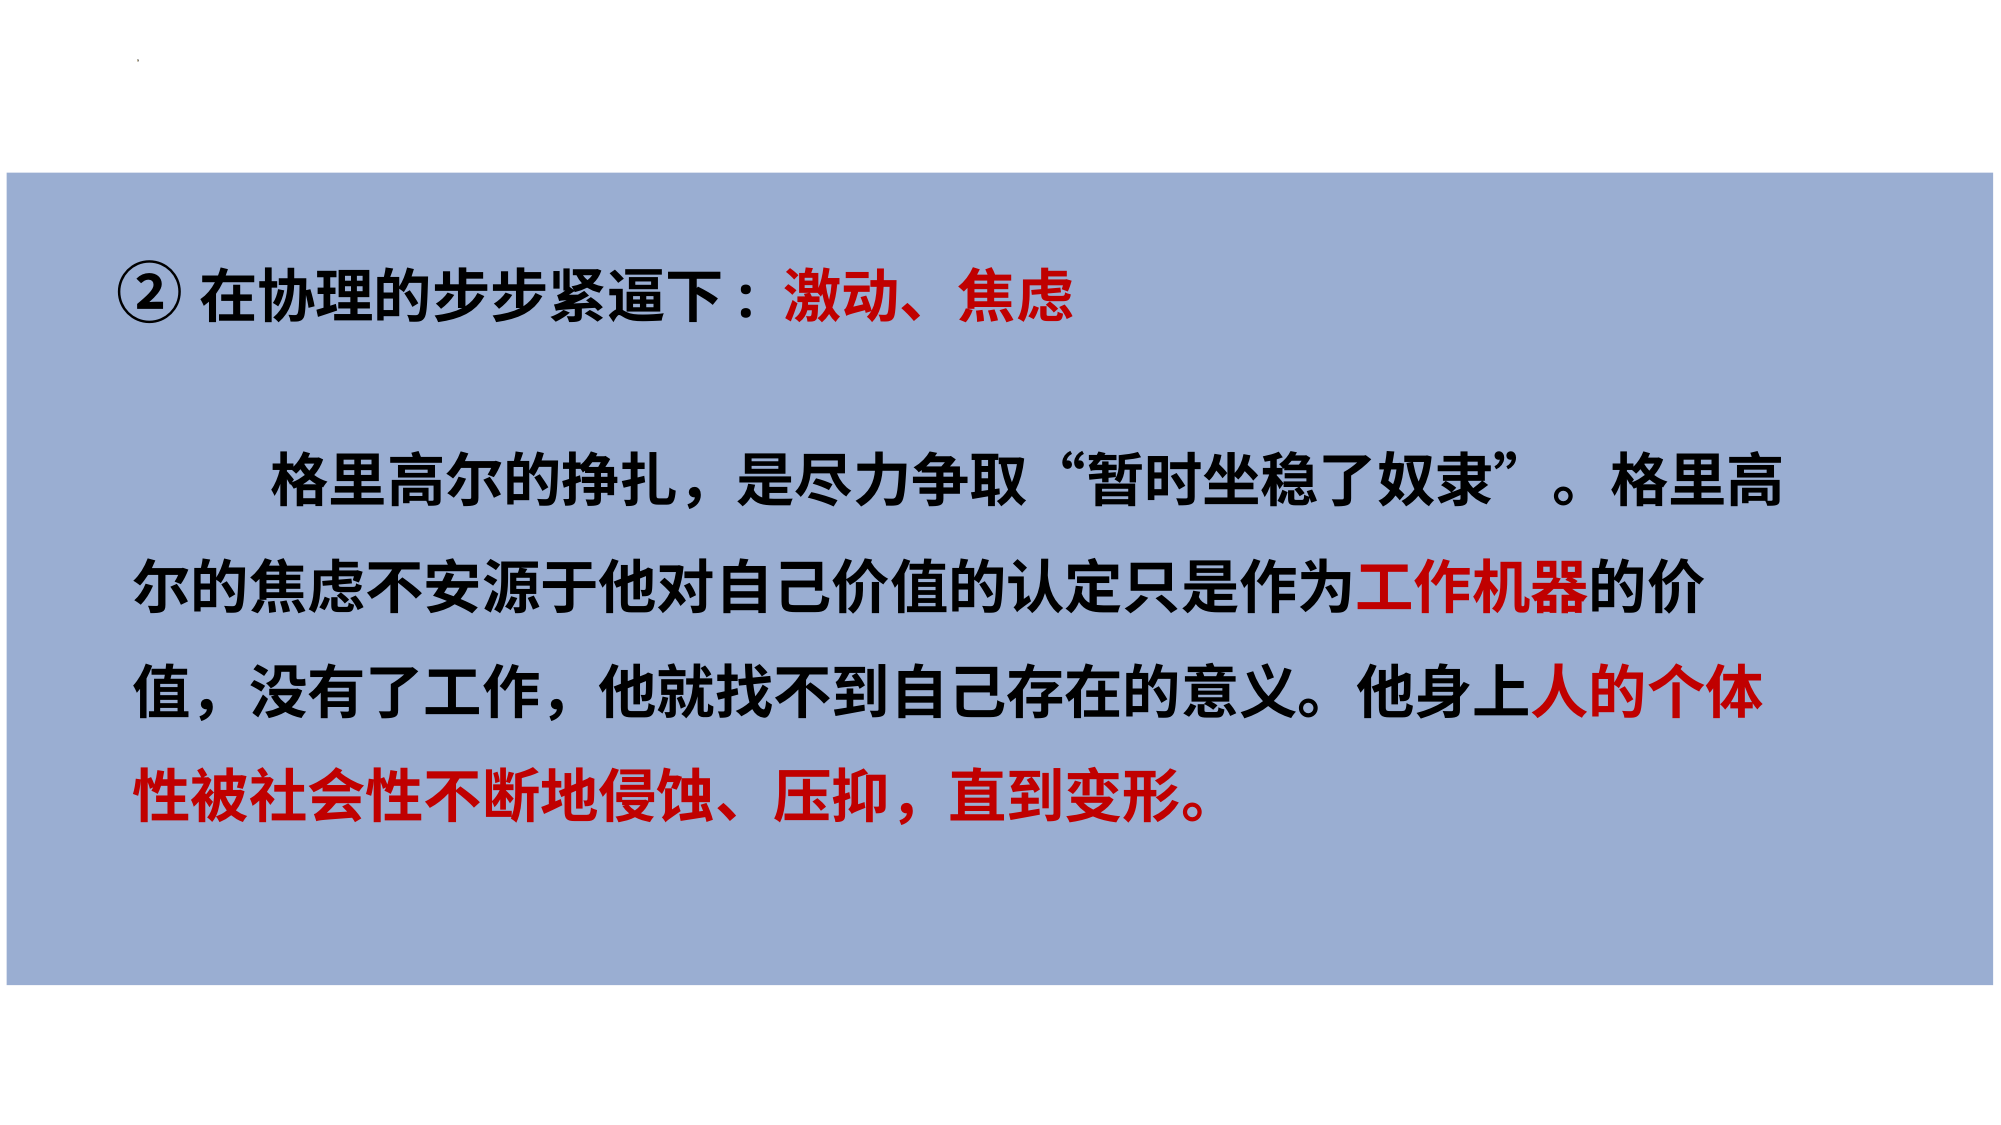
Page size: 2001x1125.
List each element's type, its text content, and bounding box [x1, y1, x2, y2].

text_box 格里高尔的挣扎，是尽力争取“暂时坐稳了奴隶”。格里高尔的焦虑不安源于他对自己价值的认定只是作为工作机器的价值，没有了工作，他就找不到自己存在的意义。他身上人的个体性被社会性不断地侵蚀、压抑，直到变形。 [117, 387, 1807, 837]
text_box ②在协理的步步紧逼下: 激动、焦虑 [101, 203, 1737, 339]
